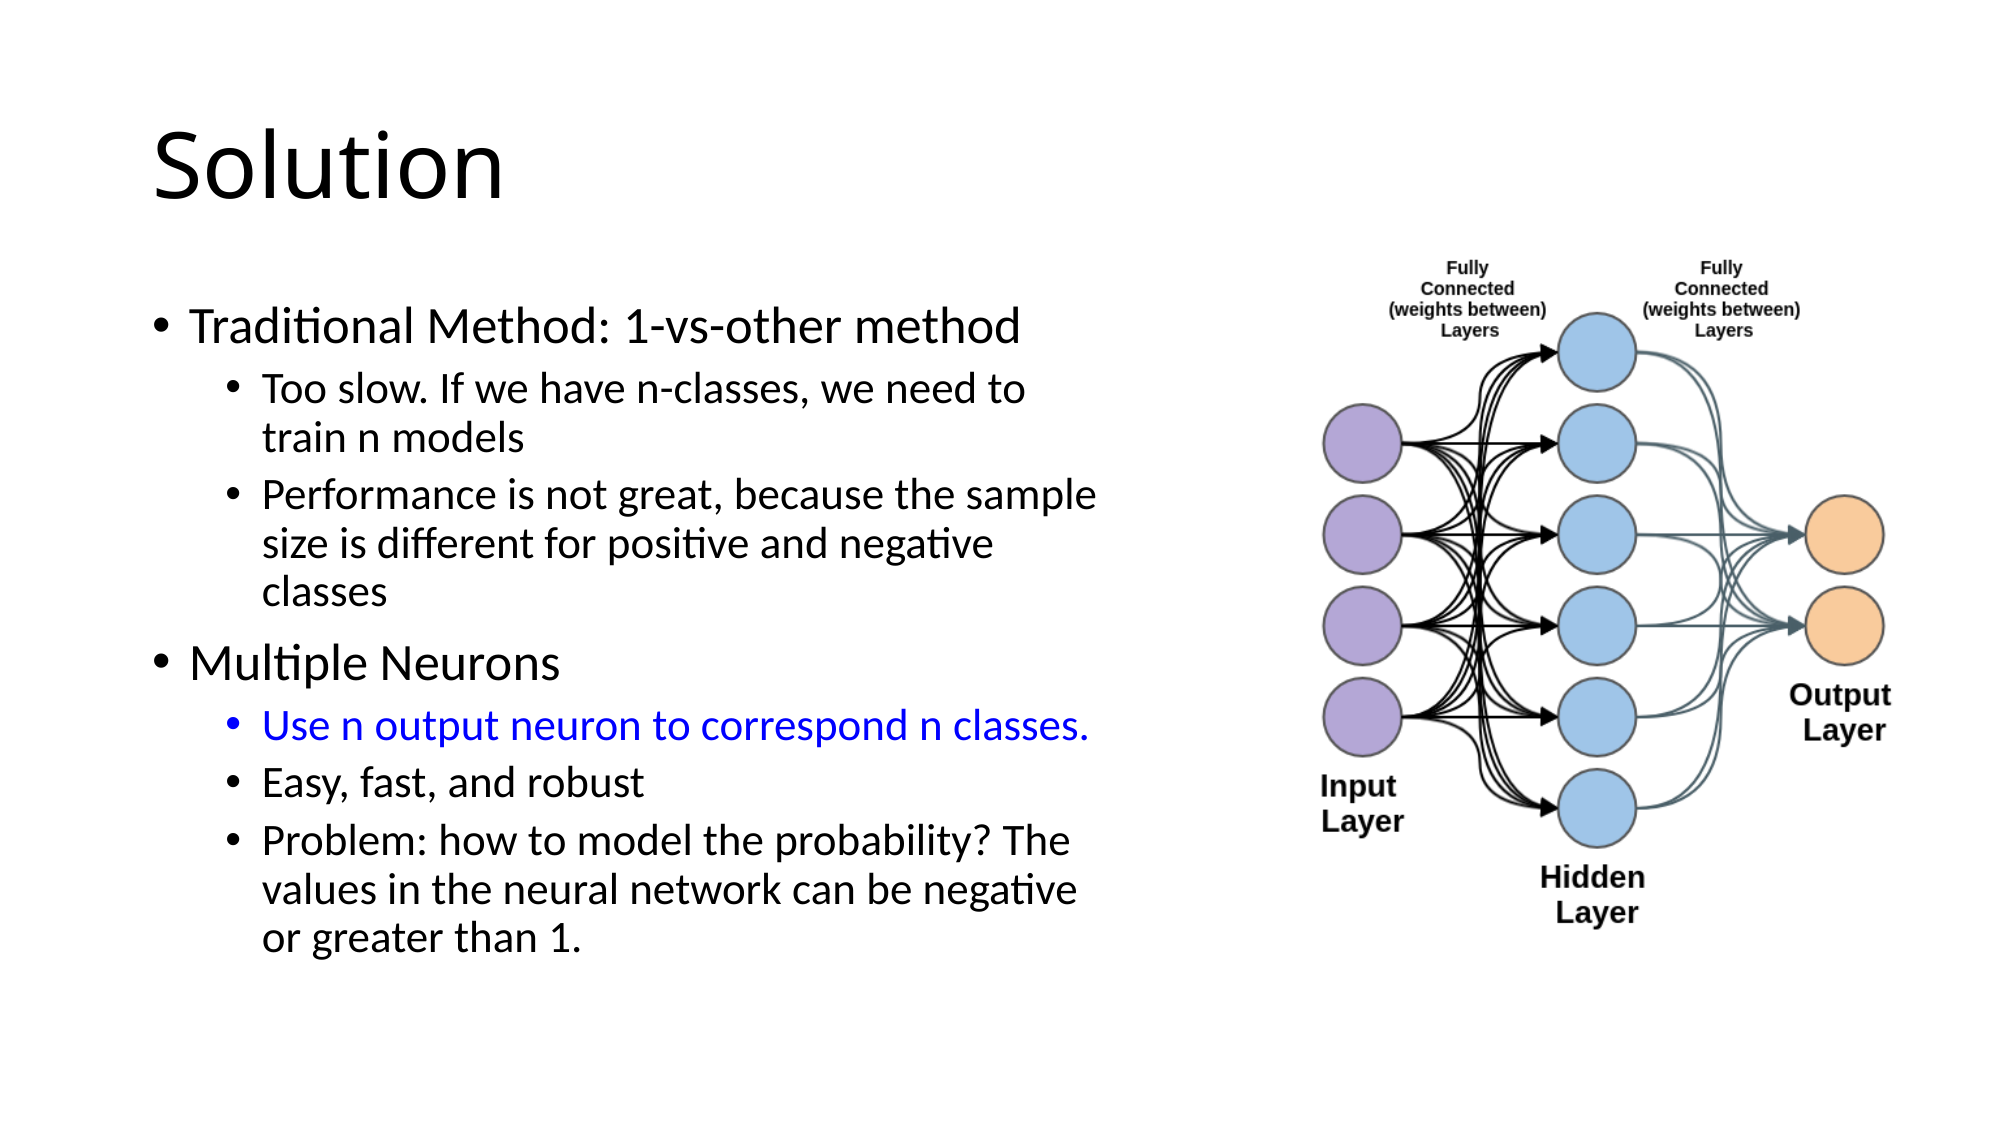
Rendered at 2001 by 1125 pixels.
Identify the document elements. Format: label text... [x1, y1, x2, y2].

title Solution [137, 59, 1863, 278]
list Traditional Method: 1-vs-other method Too slow. If we have n-classes, we need to train n models Performance is not great, because the sample size is different for positive and negative classes Multiple Neurons Use n output neuron to correspond n classes. Easy, fast, and robust Problem: how to model the probability? The values in the neural network can be negative or greater than 1. [137, 291, 1128, 1014]
picture [1301, 243, 1930, 957]
